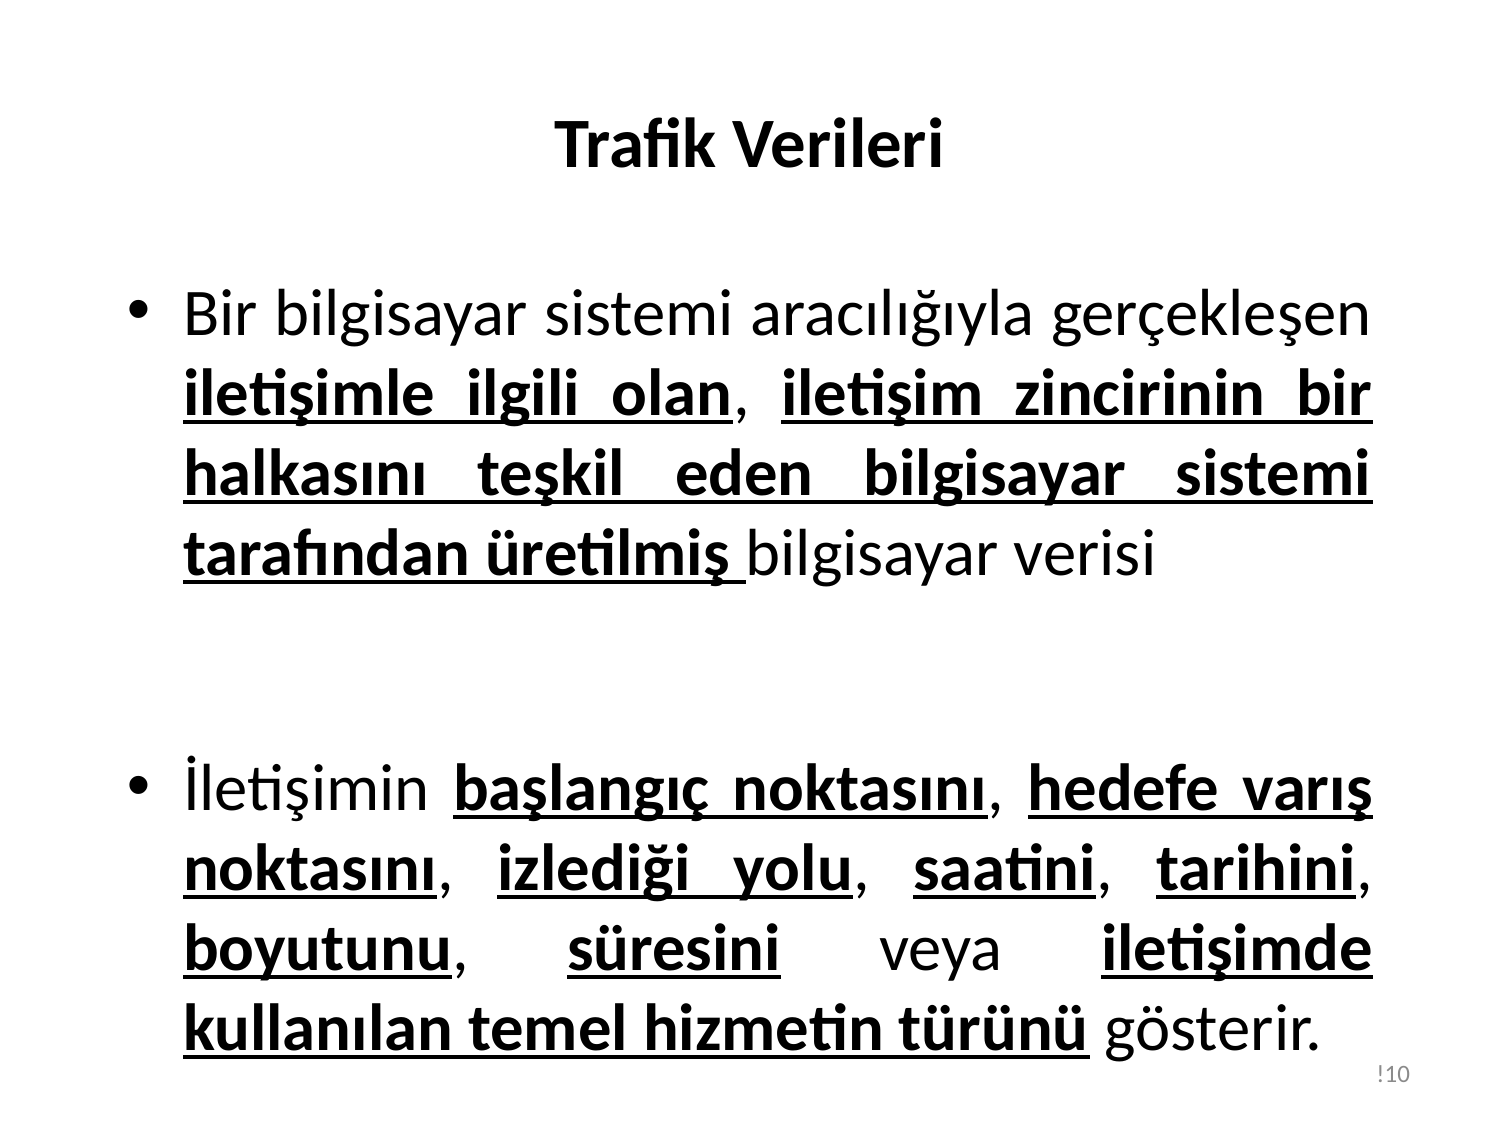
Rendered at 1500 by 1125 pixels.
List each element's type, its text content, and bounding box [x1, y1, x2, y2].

title Trafik Verileri [74, 44, 1426, 233]
slide_number !10 [1074, 1042, 1425, 1103]
list Bir bilgisayar sistemi aracılığıyla gerçekleşen iletişimle ilgili olan, iletişim zincirinin bir halkasını teşkil eden bilgisayar sistemi tarafından üretilmiş bilgisayar verisi İletişimin başlangıç noktasını, hedefe varış noktasını, izlediği yolu, saatini, tarihini, boyutunu, süresini veya iletişimde kullanılan temel hizmetin türünü gösterir. [111, 260, 1389, 1075]
